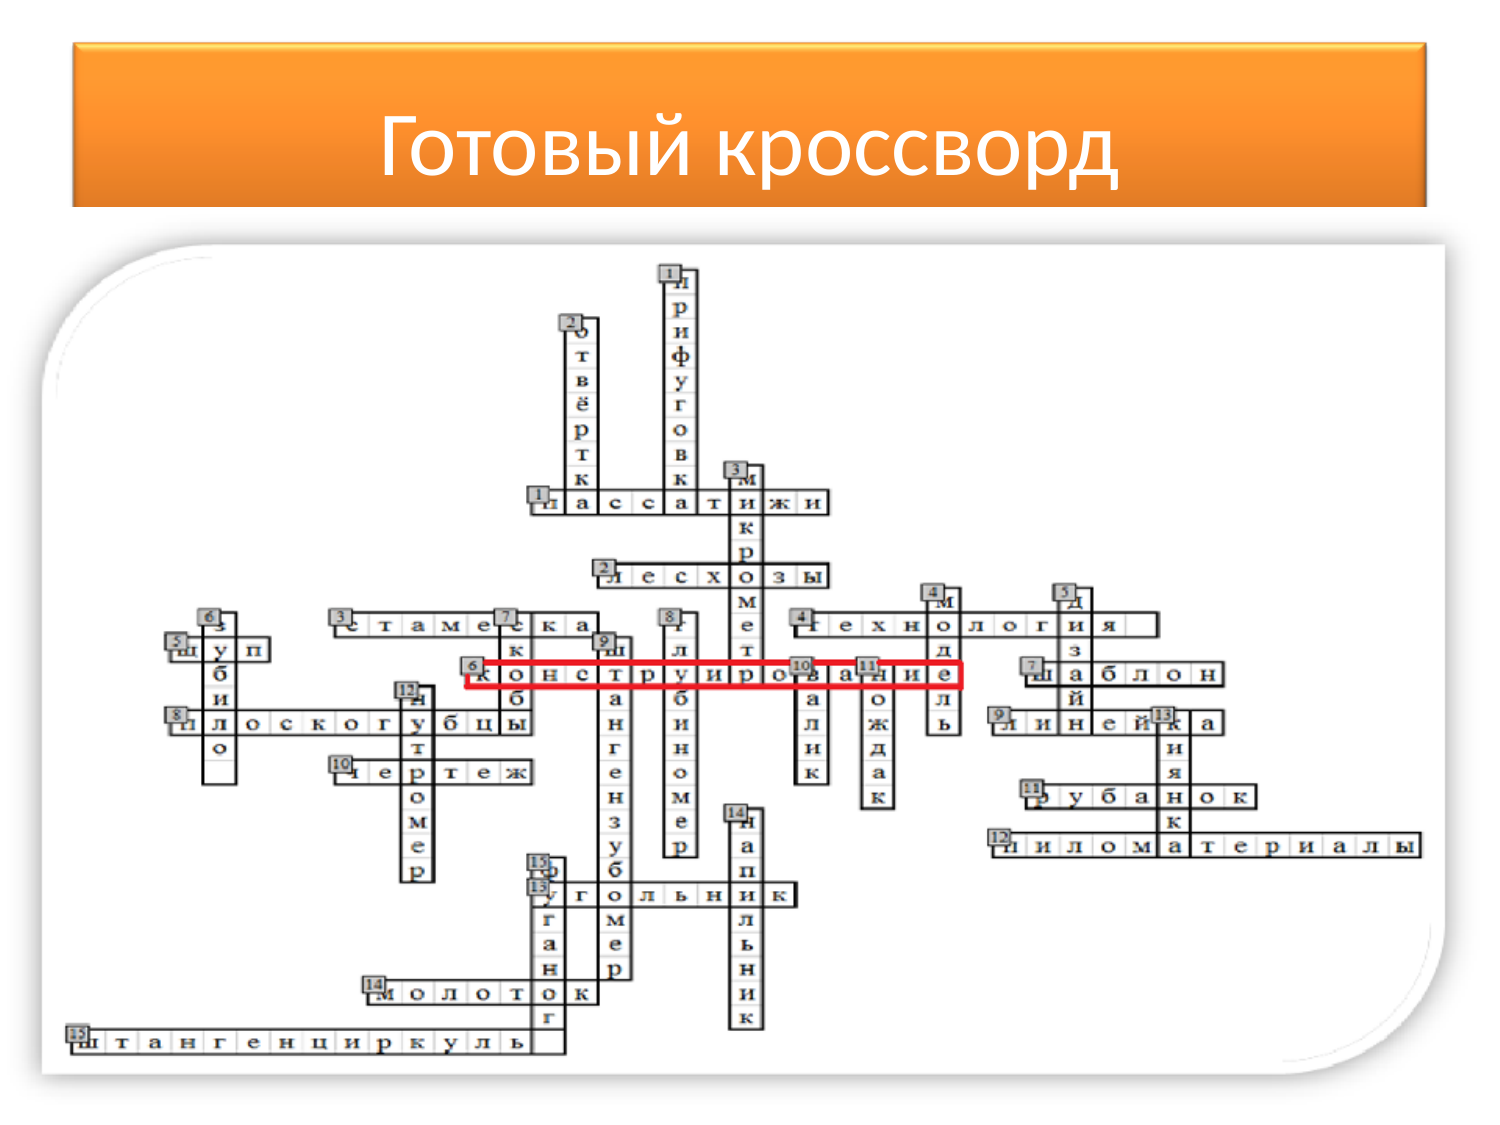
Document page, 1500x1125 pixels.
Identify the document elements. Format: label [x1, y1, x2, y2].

list [0, 207, 1500, 1125]
text_box [64, 38, 1435, 206]
